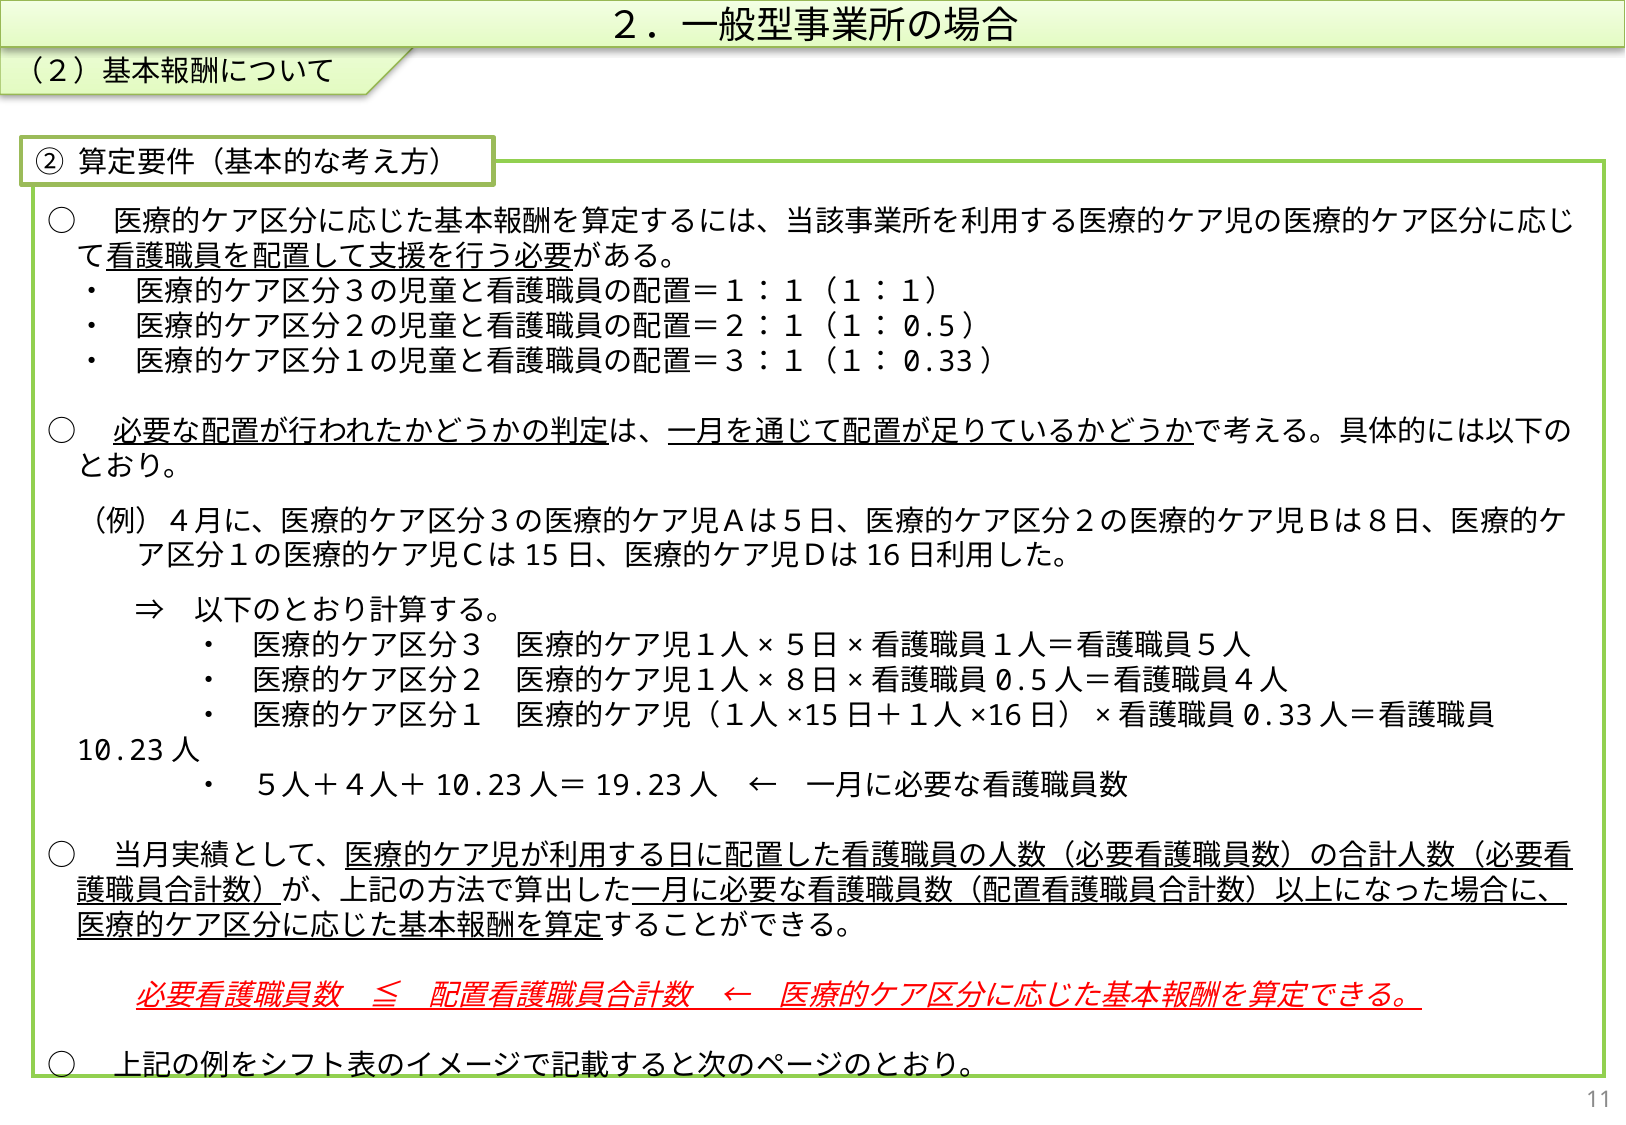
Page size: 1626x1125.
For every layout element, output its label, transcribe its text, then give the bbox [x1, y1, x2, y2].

text_box ○ 医療的ケア区分に応じた基本報酬を算定するには、当該事業所を利用する医療的ケア児の医療的ケア区分に応じて看護職員を配置して支援を行う必要がある。 ・ 医療的ケア区分３の児童と看護職員の配置＝１：１（１：１） ・ 医療的ケア区分２の児童と看護職員の配置＝２：１（１：0.5） ・ 医療的ケア区分１の児童と看護職員の配置＝３：１（１：0.33） ○ 必要な配置が行われたかどうかの判定は、一月を通じて配置が足りているかどうかで考える。具体的には以下のとおり。 （例）４月に、医療的ケア区分３の医療的ケア児Ａは５日、医療的ケア区分２の医療的ケア児Ｂは８日、医療的ケア区分１の医療的ケア児Ｃは15日、医療的ケア児Ｄは16日利用した。 ⇒ 以下のとおり計算する。 ・ 医療的ケア区分３ 医療的ケア児１人×５日×看護職員１人＝看護職員５人 ・ 医療的ケア区分２ 医療的ケア児１人×８日×看護職員0.5人＝看護職員４人 ・ 医療的ケア区分１ 医療的ケア児（１人×15日＋１人×16日）×看護職員0.33人＝看護職員10.23人 ・ ５人＋４人＋10.23人＝19.23人 ← 一月に必要な看護職員数 ○ 当月実績として、医療的ケア児が利用する日に配置した看護職員の人数（必要看護職員数）の合計人数（必要看護職員合計数）が、上記の方法で算出した一月に必要な看護職員数（配置看護職員合計数）以上になった場合に、医療的ケア区分に応じた基本報酬を算定することができる。 必要看護職員数 ≦ 配置看護職員合計数 ← 医療的ケア区分に応じた基本報酬を算定できる。 ○ 上記の例をシフト表のイメージで記載すると次のページのとおり。 [32, 160, 1604, 1077]
text_box ２．一般型事業所の場合 [0, 0, 1625, 48]
text_box ② 算定要件（基本的な考え方） [19, 135, 496, 187]
text_box （２）基本報酬について [0, 56, 404, 96]
slide_number 10 [1248, 1070, 1625, 1125]
